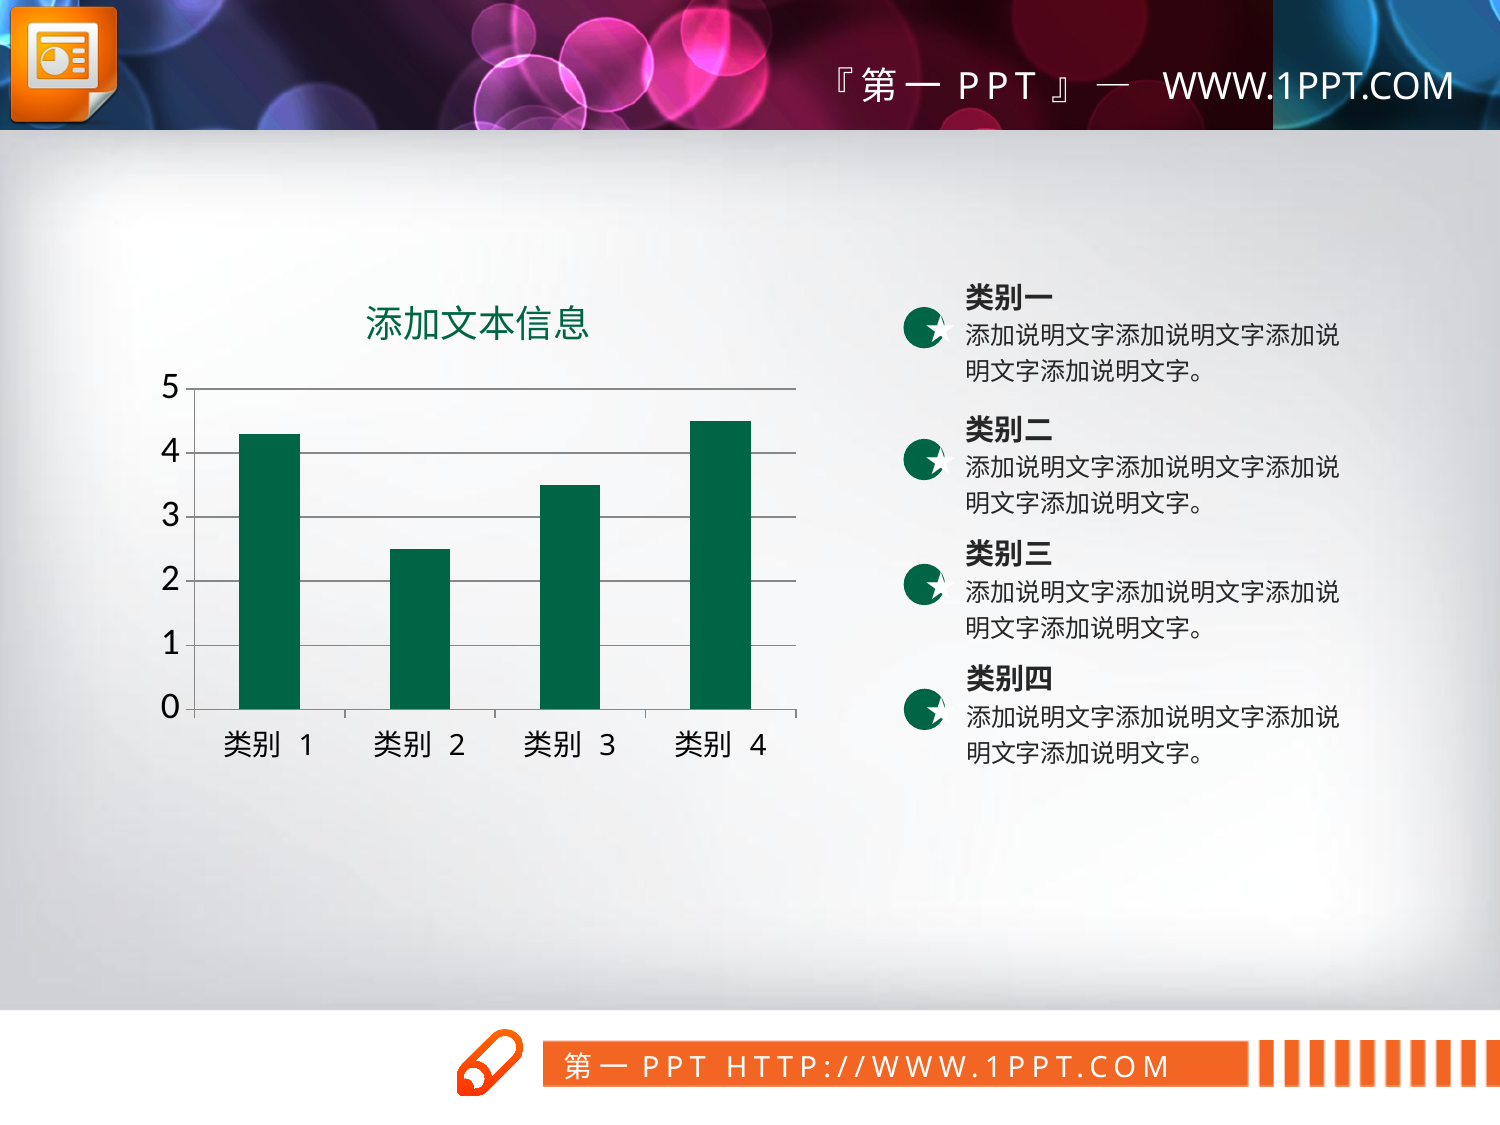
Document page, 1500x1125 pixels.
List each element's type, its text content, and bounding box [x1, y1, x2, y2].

text_box ★ [901, 561, 948, 608]
text_box 类别一 添加说明文字添加说明文字添加说明文字添加说明文字。 [950, 264, 1365, 391]
text_box ★ [901, 686, 948, 733]
text_box ★ [901, 304, 947, 351]
chart [147, 264, 810, 776]
text_box 类别二 添加说明文字添加说明文字添加说明文字添加说明文字。 [950, 396, 1365, 521]
picture [543, 1040, 1500, 1087]
picture [0, 0, 1500, 1012]
text_box 类别四 添加说明文字添加说明文字添加说明文字添加说明文字。 [951, 646, 1365, 773]
text_box 类别三 添加说明文字添加说明文字添加说明文字添加说明文字。 [950, 521, 1365, 648]
text_box ★ [901, 436, 947, 483]
